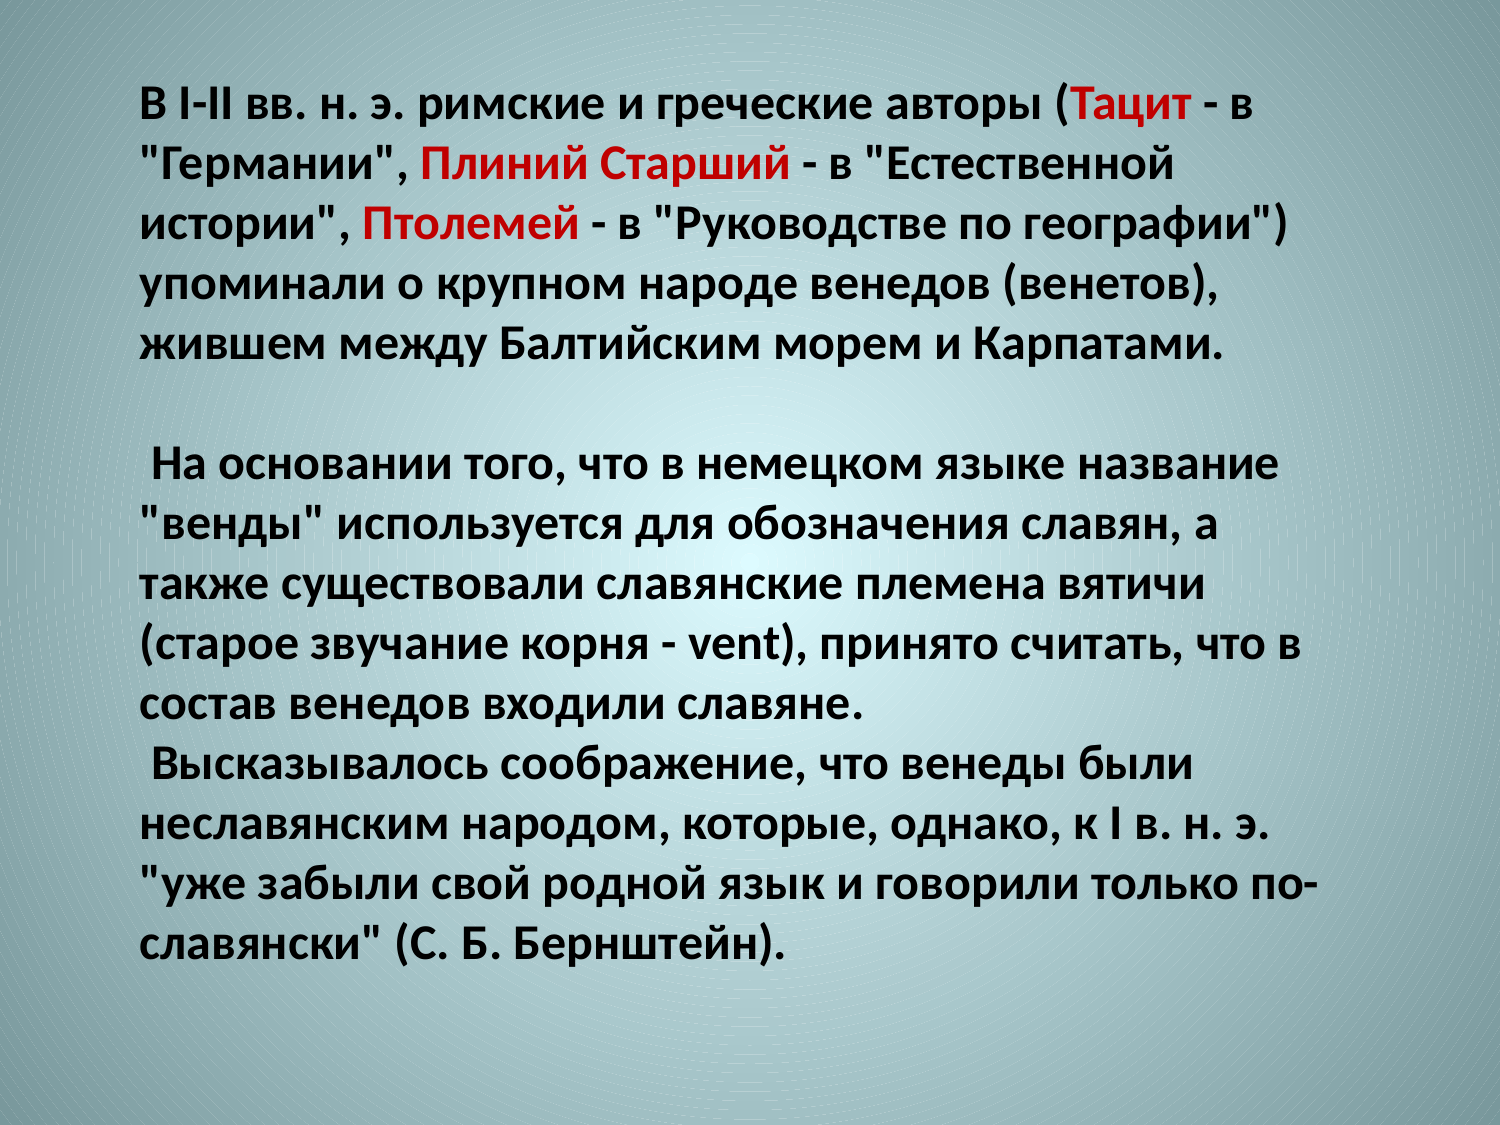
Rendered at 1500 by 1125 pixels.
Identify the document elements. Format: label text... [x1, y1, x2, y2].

text_box В I-II вв. н. э. римские и греческие авторы (Тацит - в "Германии", Плиний Старший - в "Естественной истории", Птолемей - в "Руководстве по географии") упоминали о крупном народе венедов (венетов), жившем между Балтийским морем и Карпатами. На основании того, что в немецком языке название "венды" используется для обозначения славян, а также существовали славянские племена вятичи (старое звучание корня - vent), принято считать, что в состав венедов входили славяне. Высказывалось соображение, что венеды были неславянским народом, которые, однако, к I в. н. э. "уже забыли свой родной язык и говорили только по-славянски" (С. Б. Бернштейн). [125, 62, 1350, 978]
